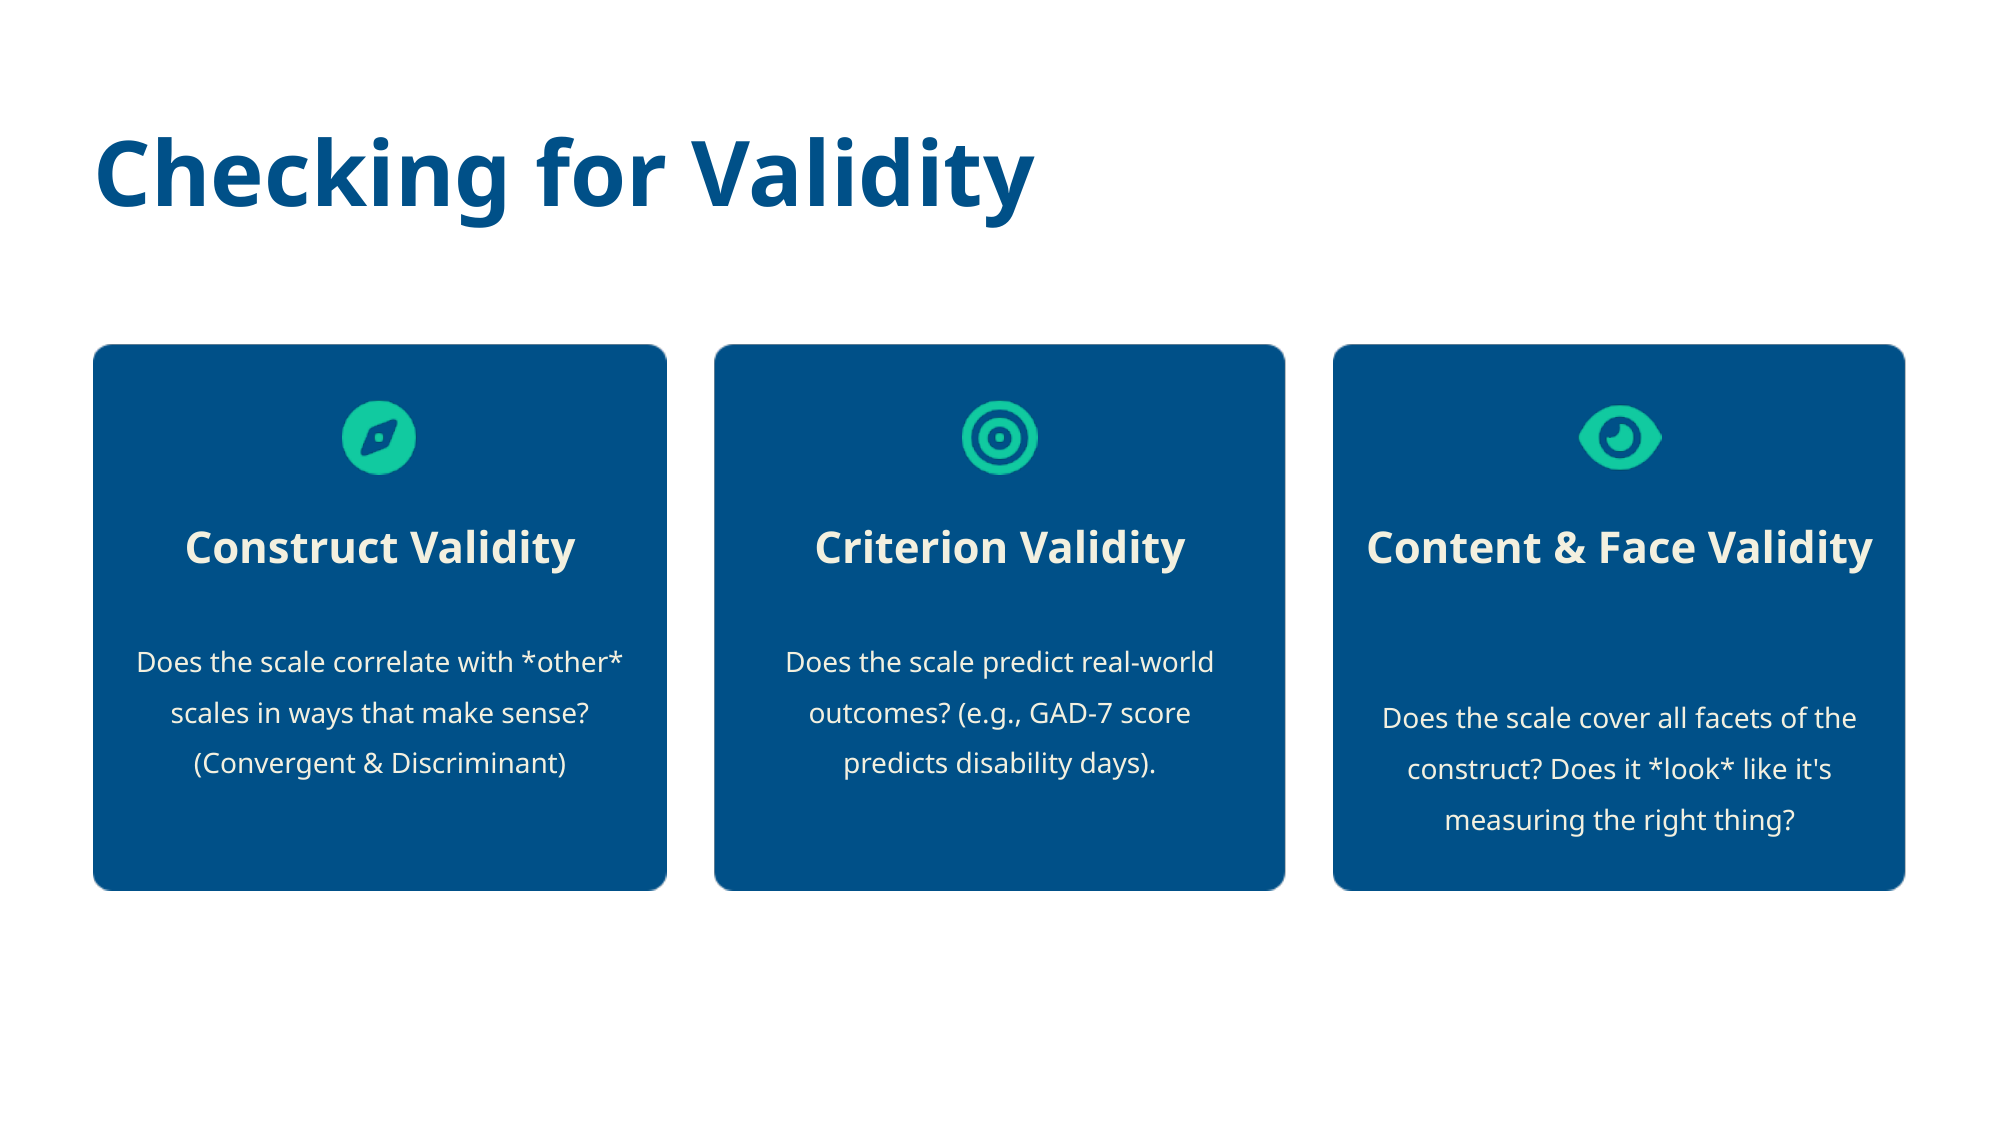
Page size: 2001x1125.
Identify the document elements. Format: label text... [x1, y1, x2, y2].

picture [712, 342, 1287, 891]
picture [1332, 342, 1907, 891]
text_box Checking for Validity [93, 93, 1997, 225]
picture [93, 342, 668, 891]
